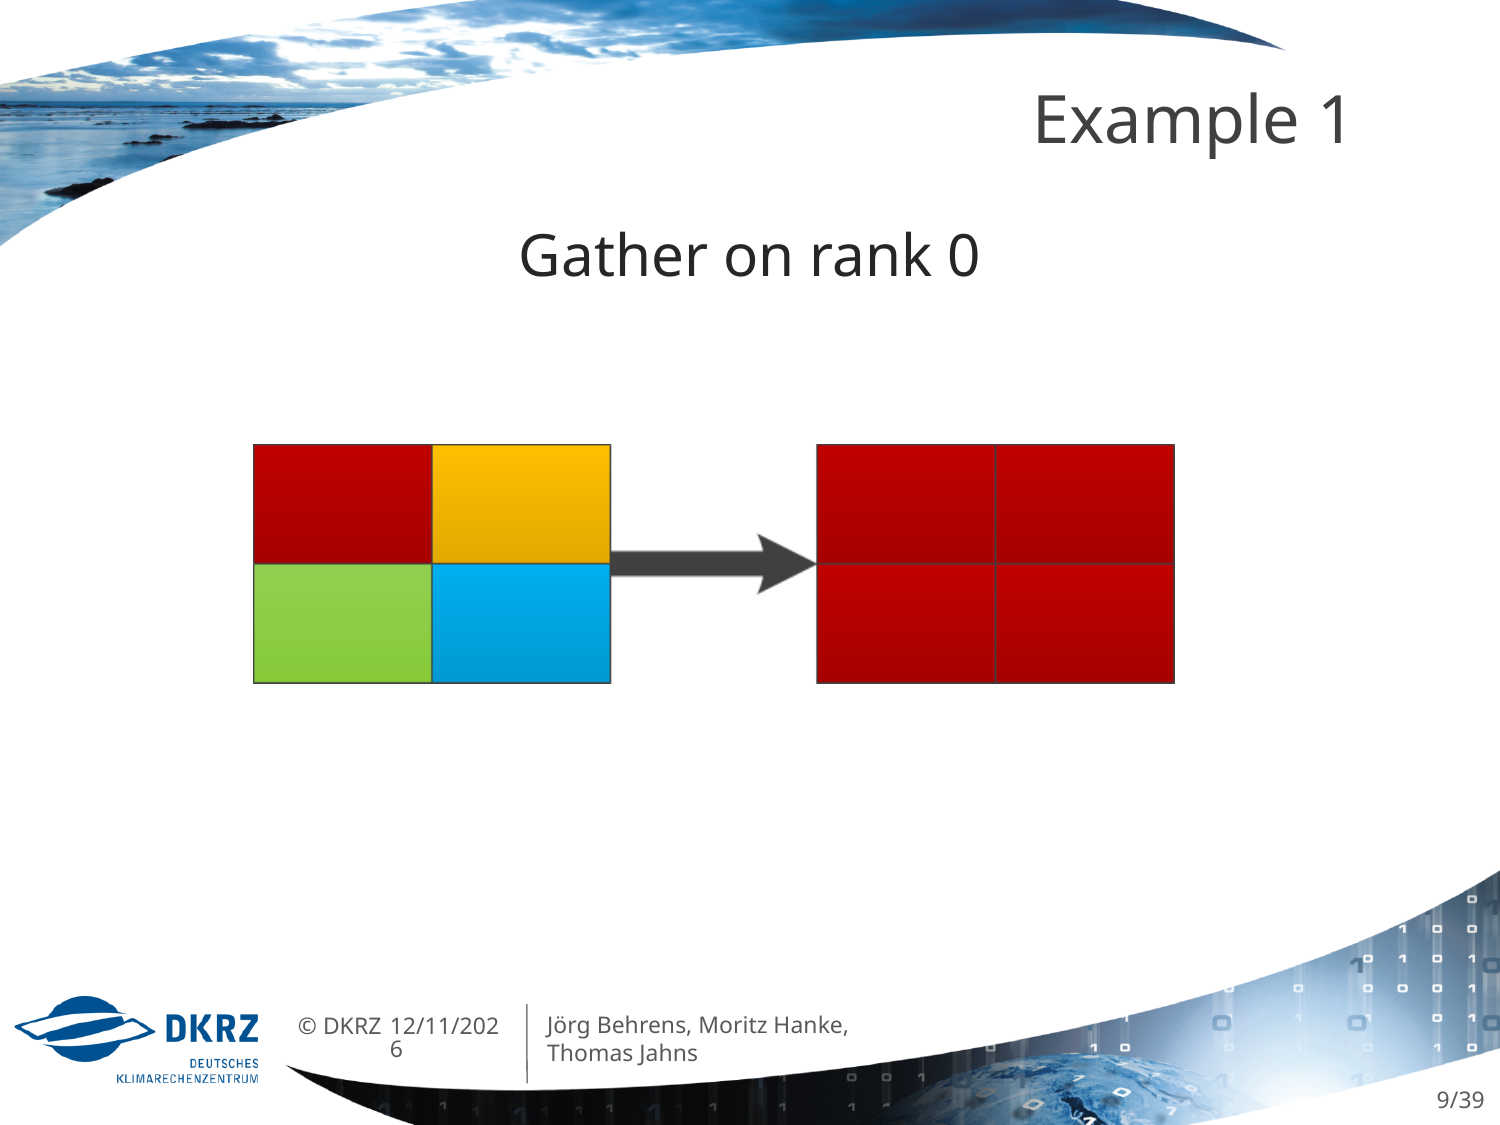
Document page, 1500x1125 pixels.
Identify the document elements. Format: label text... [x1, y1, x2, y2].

footer Jörg Behrens, Moritz Hanke, Thomas Jahns [532, 1003, 884, 1082]
list Gather on rank 0 [74, 210, 1426, 985]
picture [285, 867, 1500, 1125]
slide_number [375, 1004, 528, 1052]
title Example 1 [480, 70, 1372, 165]
slide_number 9 [1333, 1078, 1465, 1125]
picture [0, 0, 1288, 246]
picture [14, 996, 258, 1083]
picture [253, 443, 1175, 684]
